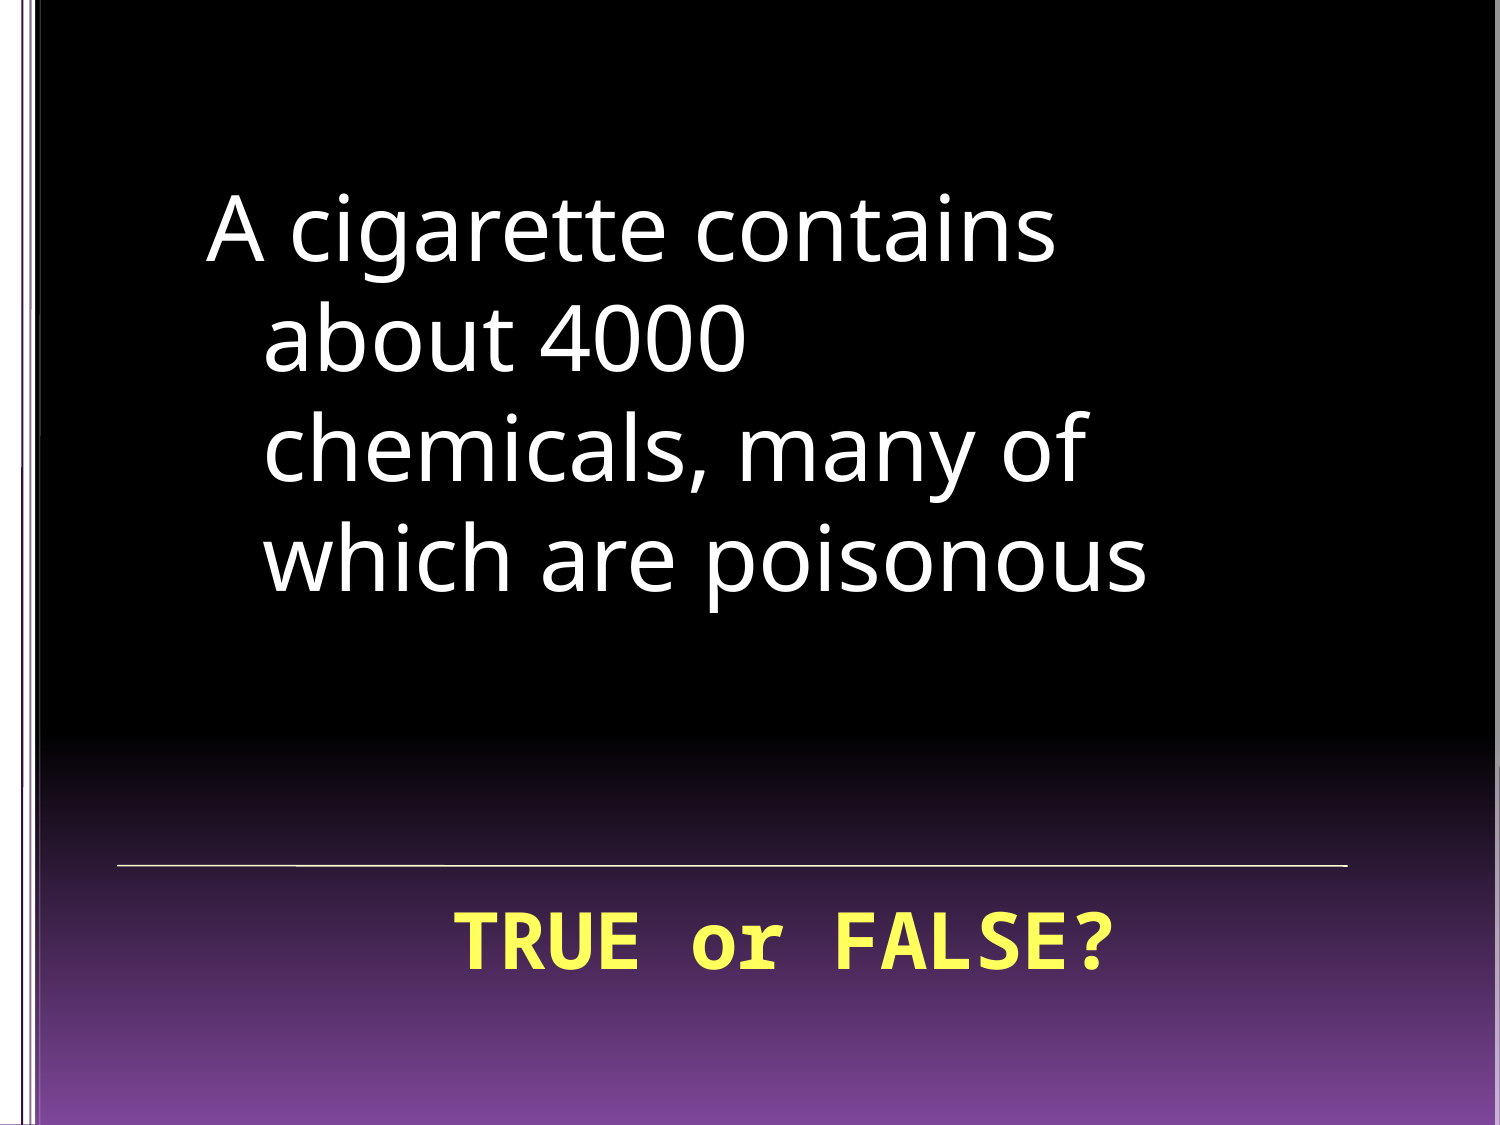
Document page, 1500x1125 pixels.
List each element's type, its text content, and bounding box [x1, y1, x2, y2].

title TRUE or FALSE? [115, 880, 1454, 1008]
list A cigarette contains about 4000 chemicals, many of which are poisonous [187, 162, 1226, 488]
